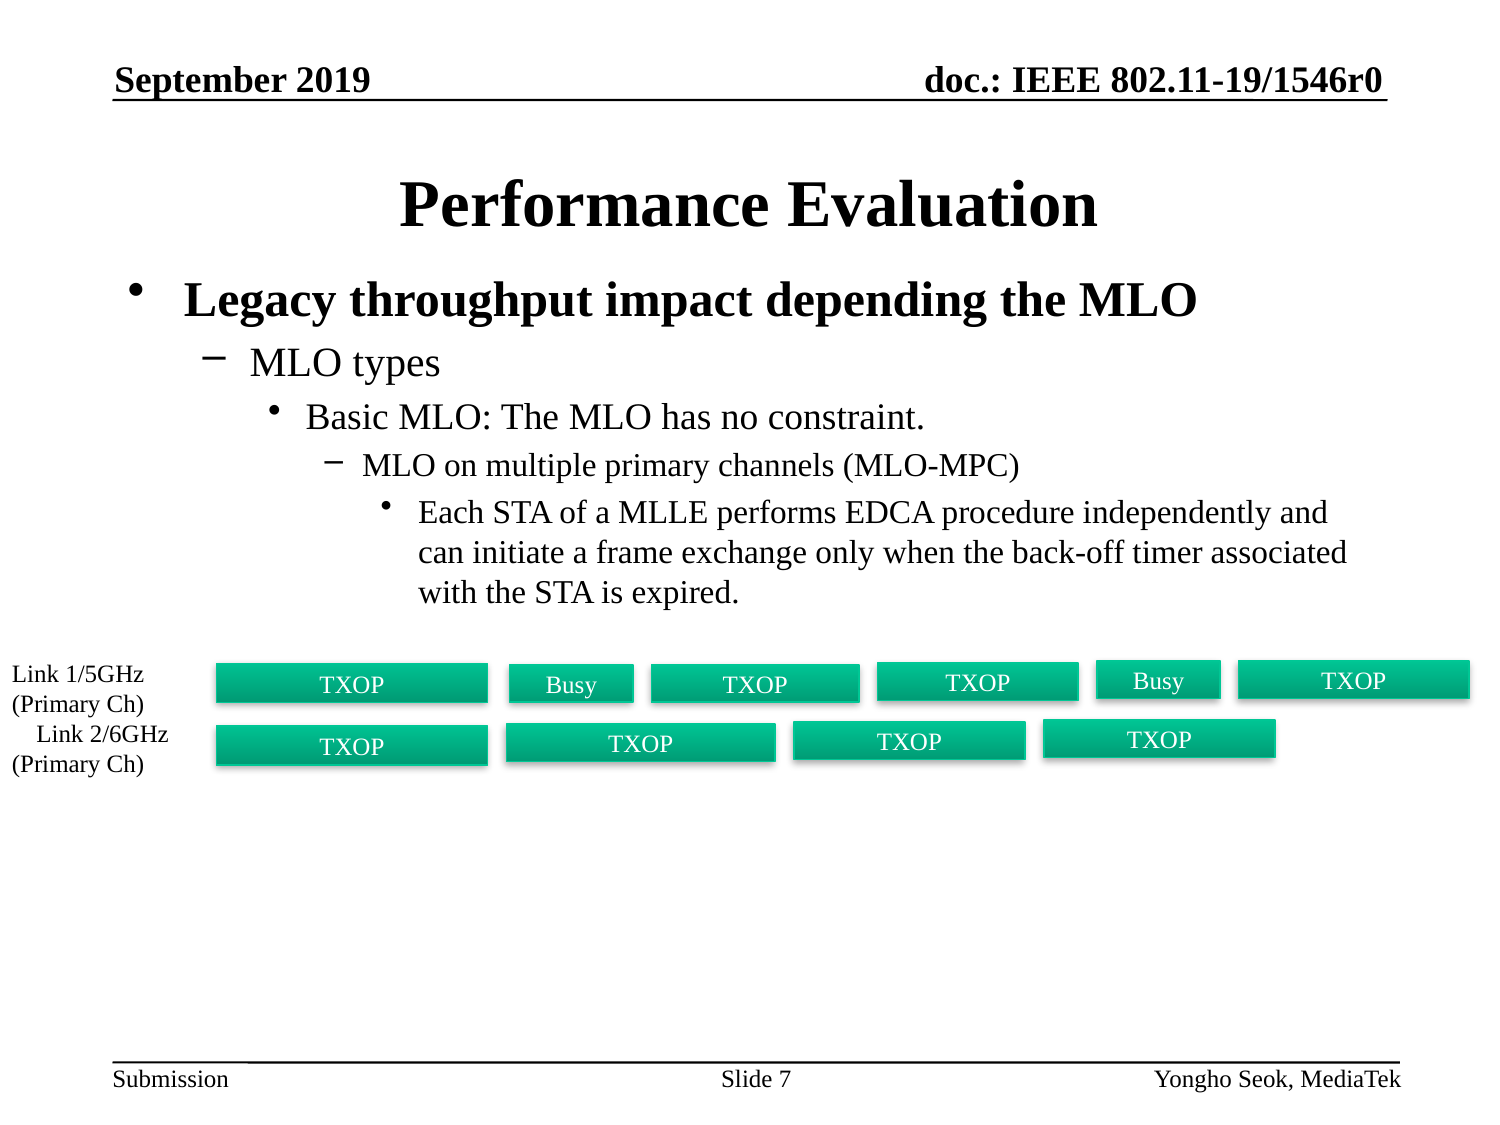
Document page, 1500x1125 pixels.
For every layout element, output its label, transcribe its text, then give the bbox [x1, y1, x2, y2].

slide_number Slide 7 [712, 1061, 800, 1093]
text_box TXOP [1043, 719, 1276, 758]
list Legacy throughput impact depending the MLO MLO types Basic MLO: The MLO has no constraint. MLO on multiple primary channels (MLO-MPC) Each STA of a MLLE performs EDCA procedure independently and can initiate a frame exchange only when the back-off timer associated with the STA is expired. [112, 288, 1388, 951]
text_box TXOP [216, 725, 488, 766]
text_box Link 1/5GHz (Primary Ch) (Primary Ch) [0, 649, 160, 785]
text_box TXOP [877, 662, 1079, 701]
text_box TXOP [651, 664, 860, 703]
text_box Link 2/6GHz [21, 709, 185, 755]
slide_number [114, 54, 374, 101]
text_box TXOP [793, 721, 1026, 760]
text_box TXOP [506, 723, 776, 762]
text_box TXOP [216, 663, 488, 703]
text_box Busy [1096, 660, 1221, 699]
title Performance Evaluation [0, 112, 1500, 288]
text_box TXOP [1238, 660, 1470, 699]
text_box Busy [509, 664, 634, 703]
footer Yongho Seok, MediaTek [1150, 1061, 1402, 1093]
